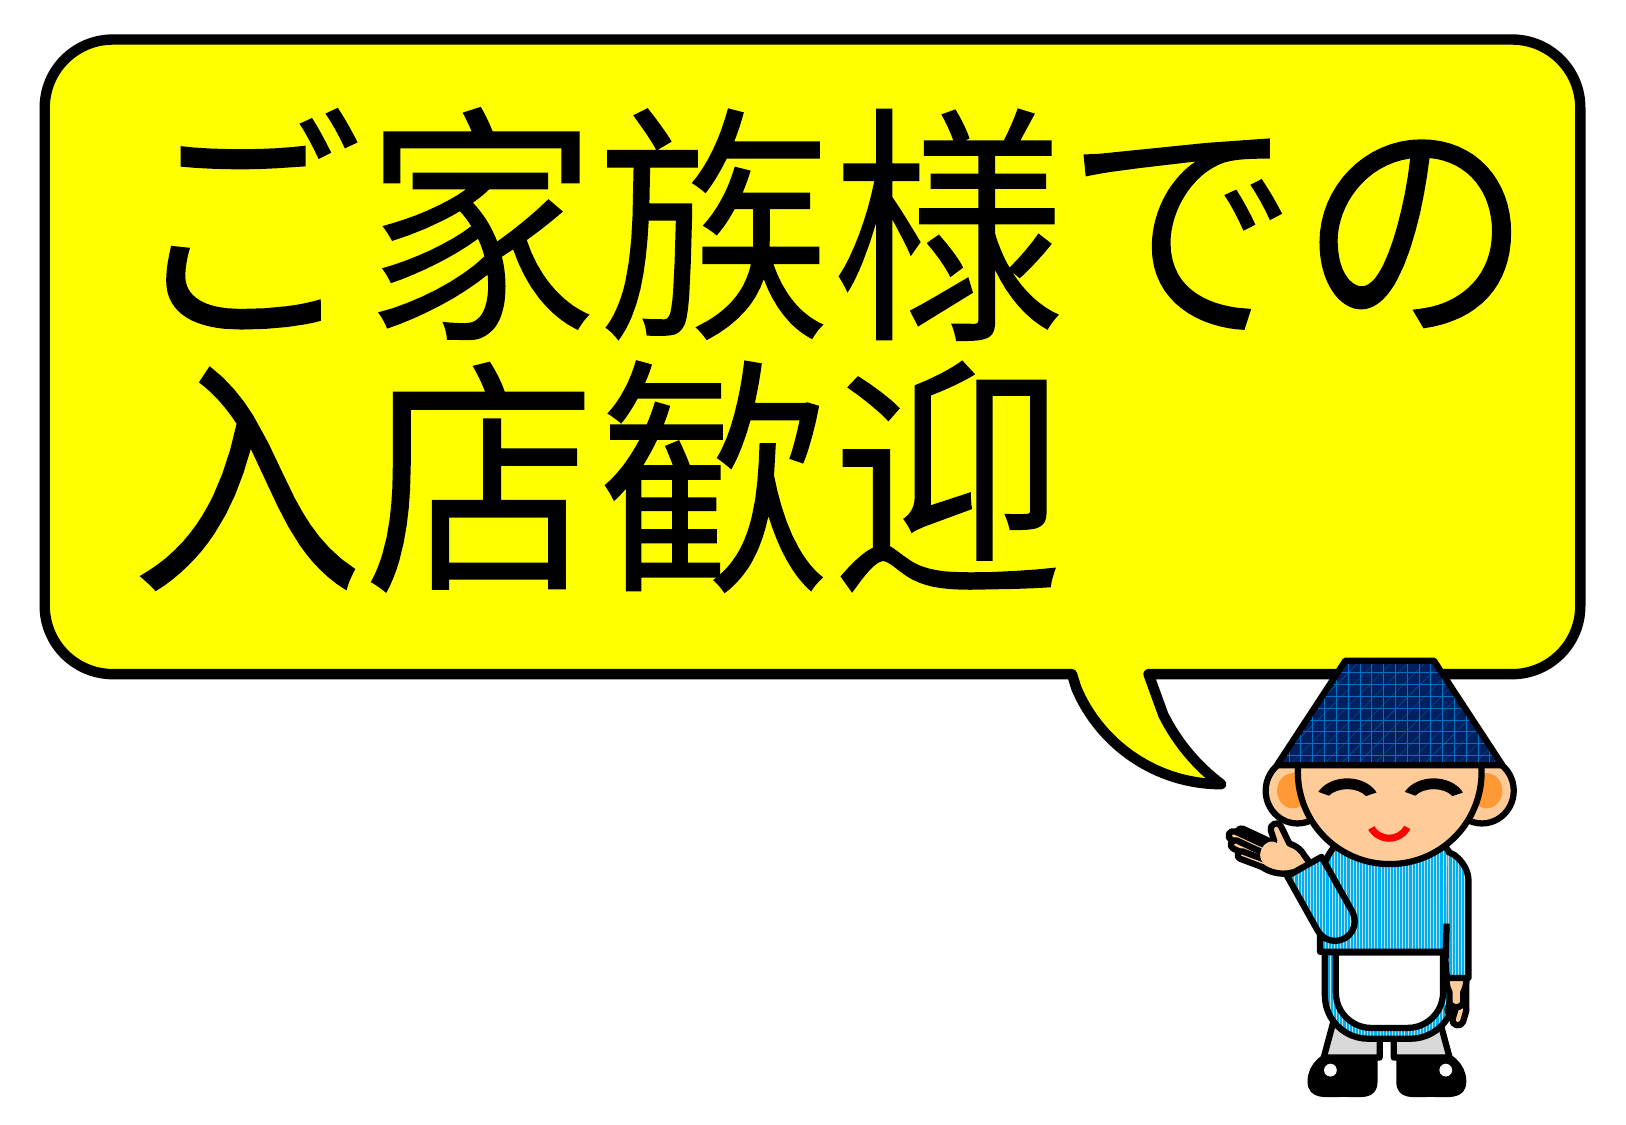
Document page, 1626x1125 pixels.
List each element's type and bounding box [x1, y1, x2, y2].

text_box [42, 37, 1583, 787]
text_box [1242, 660, 1515, 1095]
